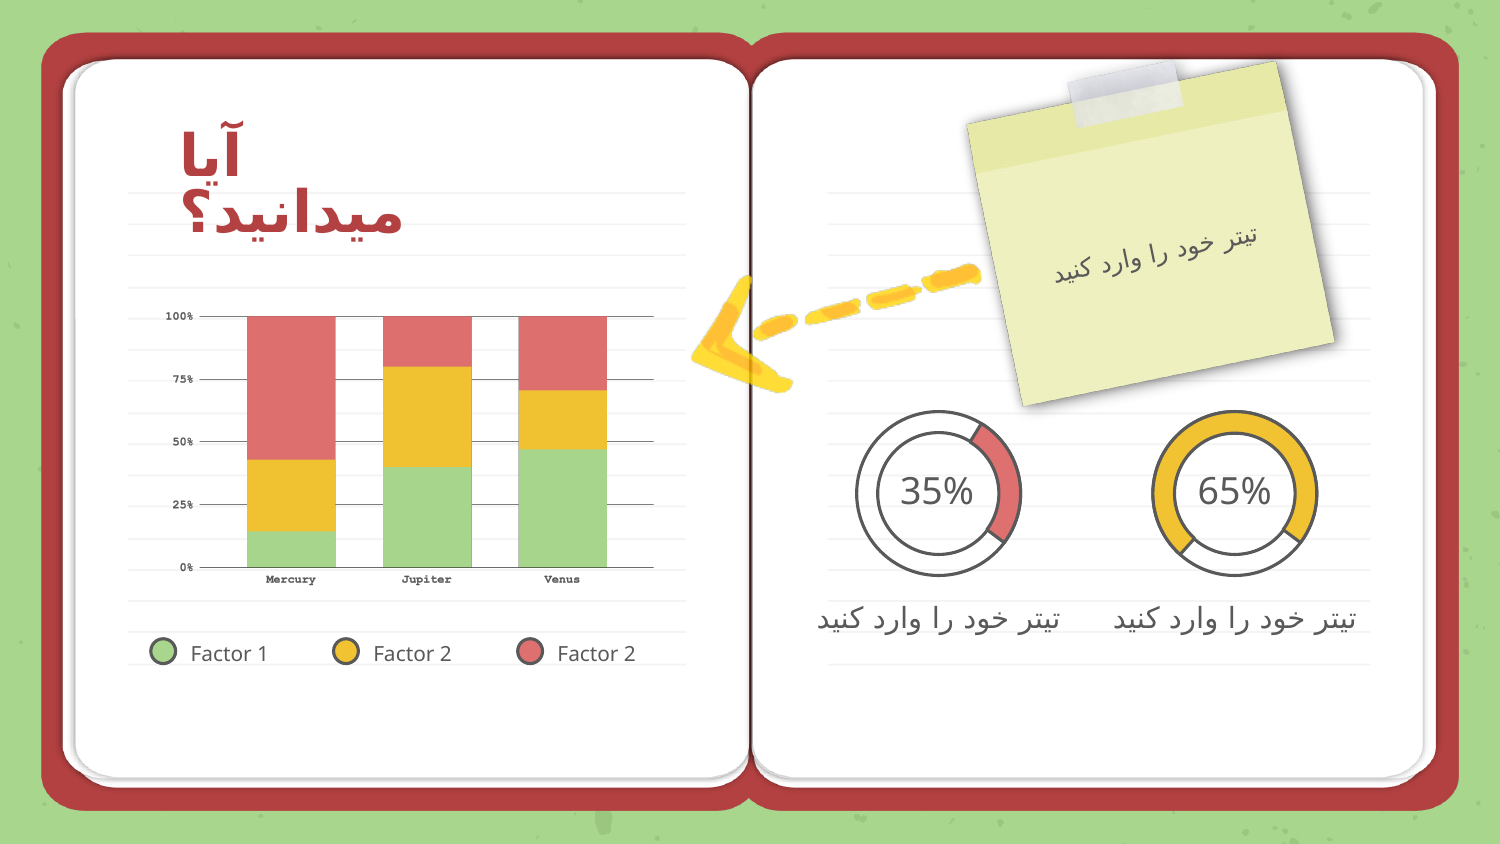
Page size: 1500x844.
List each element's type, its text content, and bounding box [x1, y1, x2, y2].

text_box [333, 638, 359, 664]
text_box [856, 411, 1021, 576]
text_box [150, 638, 176, 664]
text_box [1152, 411, 1318, 576]
subtitle Factor 2 [542, 625, 688, 677]
subtitle تیتر خود را وارد کنید [799, 583, 1078, 702]
subtitle Factor 2 [358, 625, 504, 677]
subtitle Factor 1 [175, 625, 322, 677]
picture [41, 0, 1459, 811]
text_box [517, 638, 543, 664]
subtitle تیتر خود را وارد کنید [1096, 583, 1374, 702]
title آیا میدانید؟ [164, 116, 505, 293]
